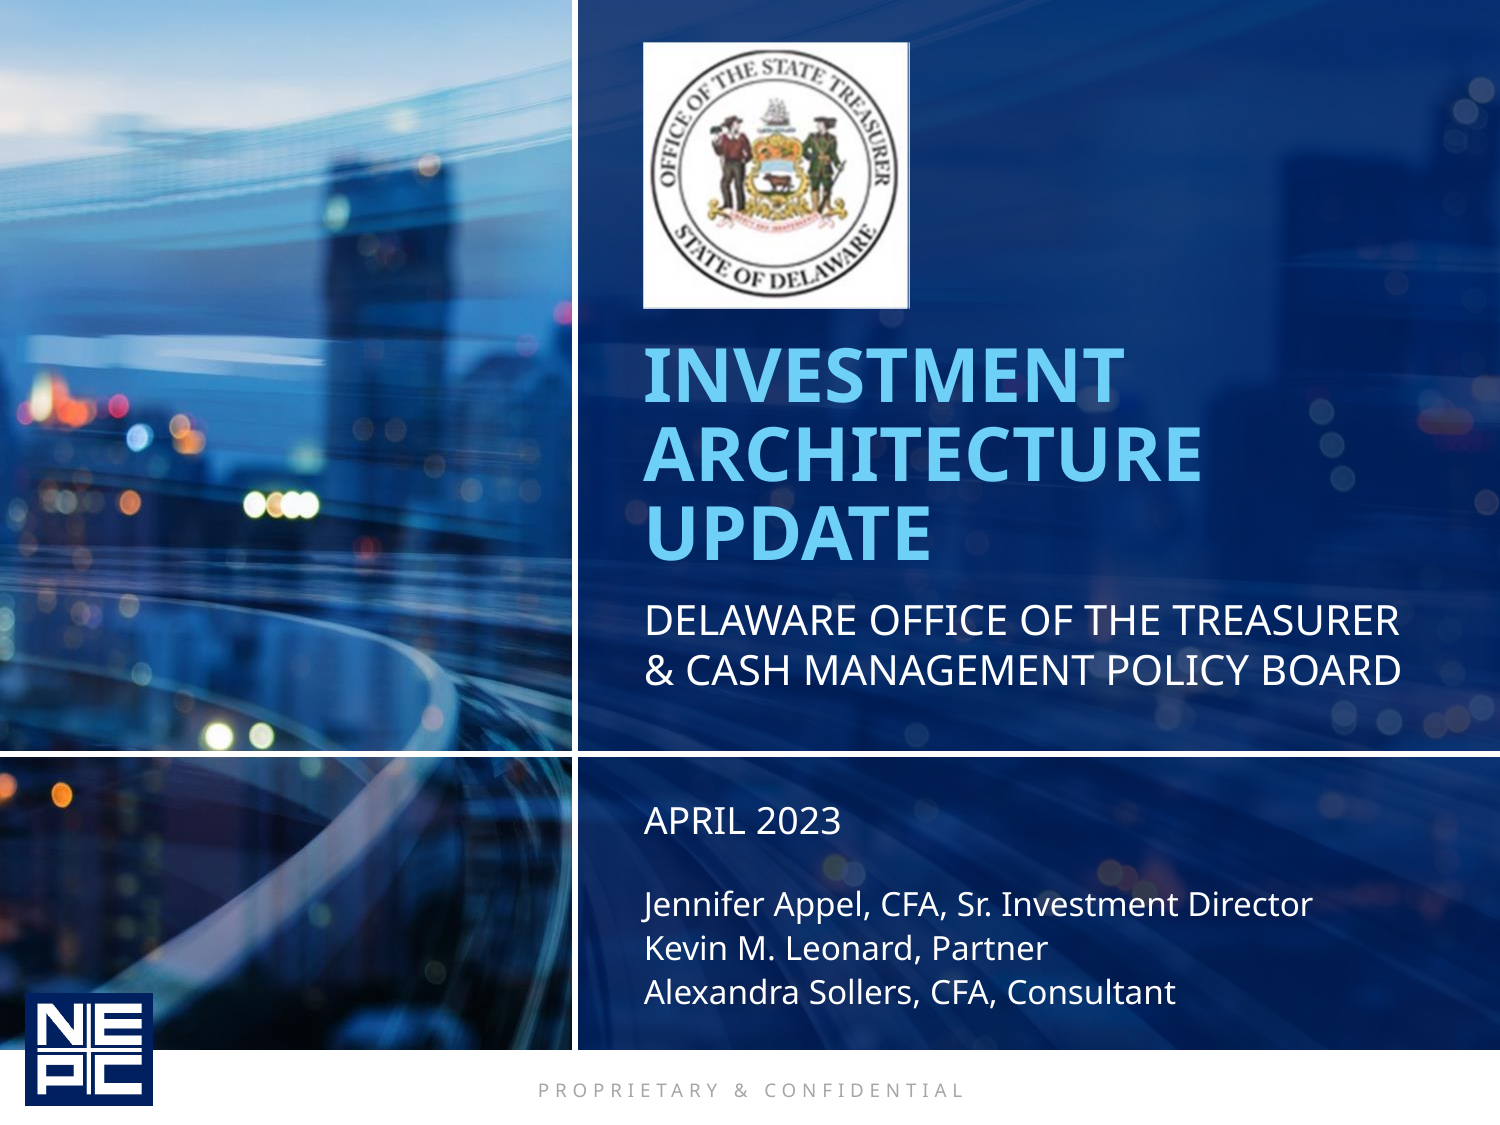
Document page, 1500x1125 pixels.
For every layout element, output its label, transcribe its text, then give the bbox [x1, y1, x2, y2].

list Investment Architecture Update [643, 277, 1413, 584]
list Delaware office of the Treasurer & Cash Management Policy Board [643, 586, 1413, 741]
list Jennifer Appel, CFA, Sr. Investment Director Kevin M. Leonard, Partner Alexandra Sollers, CFA, Consultant [643, 875, 1413, 1050]
picture [643, 42, 910, 310]
picture [0, 0, 572, 751]
list April 2023 [643, 789, 1413, 848]
picture [0, 757, 572, 1106]
